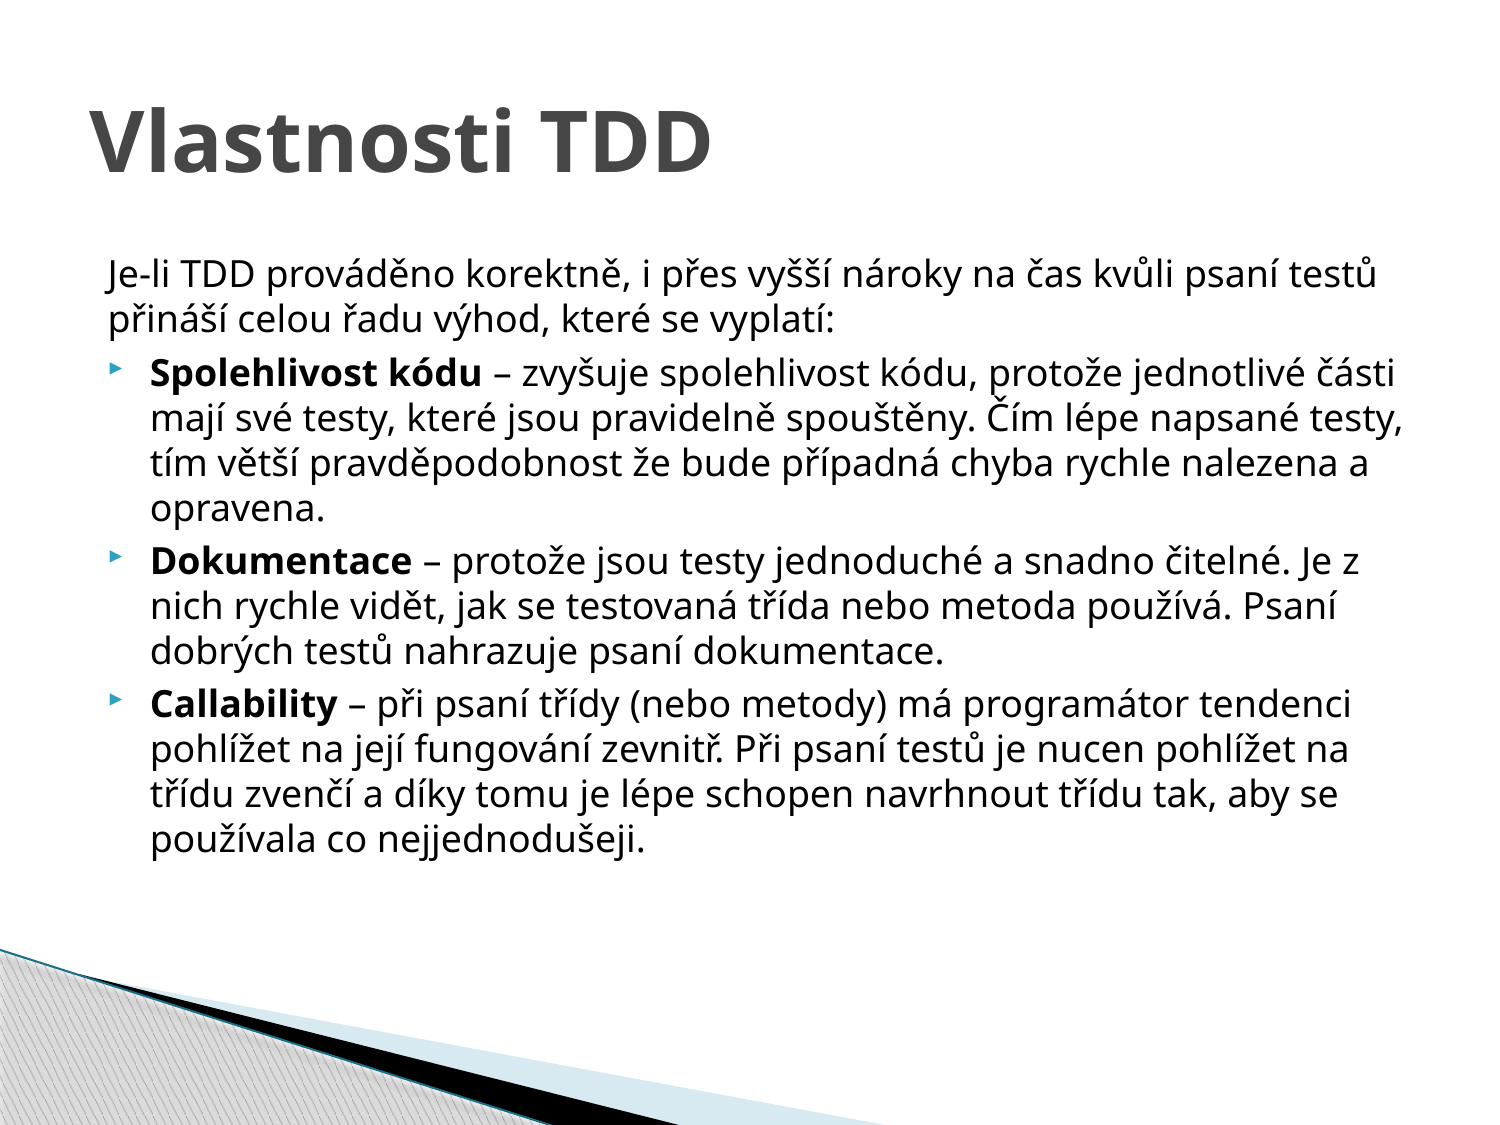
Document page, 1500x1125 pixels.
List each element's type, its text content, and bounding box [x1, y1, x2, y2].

list Je-li TDD prováděno korektně, i přes vyšší nároky na čas kvůli psaní testů přináší celou řadu výhod, které se vyplatí: Spolehlivost kódu – zvyšuje spolehlivost kódu, protože jednotlivé části mají své testy, které jsou pravidelně spouštěny. Čím lépe napsané testy, tím větší pravděpodobnost že bude případná chyba rychle nalezena a opravena. Dokumentace – protože jsou testy jednoduché a snadno čitelné. Je z nich rychle vidět, jak se testovaná třída nebo metoda používá. Psaní dobrých testů nahrazuje psaní dokumentace. Callability – při psaní třídy (nebo metody) má programátor tendenci pohlížet na její fungování zevnitř. Při psaní testů je nucen pohlížet na třídu zvenčí a díky tomu je lépe schopen navrhnout třídu tak, aby se používala co nejjednodušeji. [75, 243, 1425, 986]
title Vlastnosti TDD [75, 45, 1425, 233]
